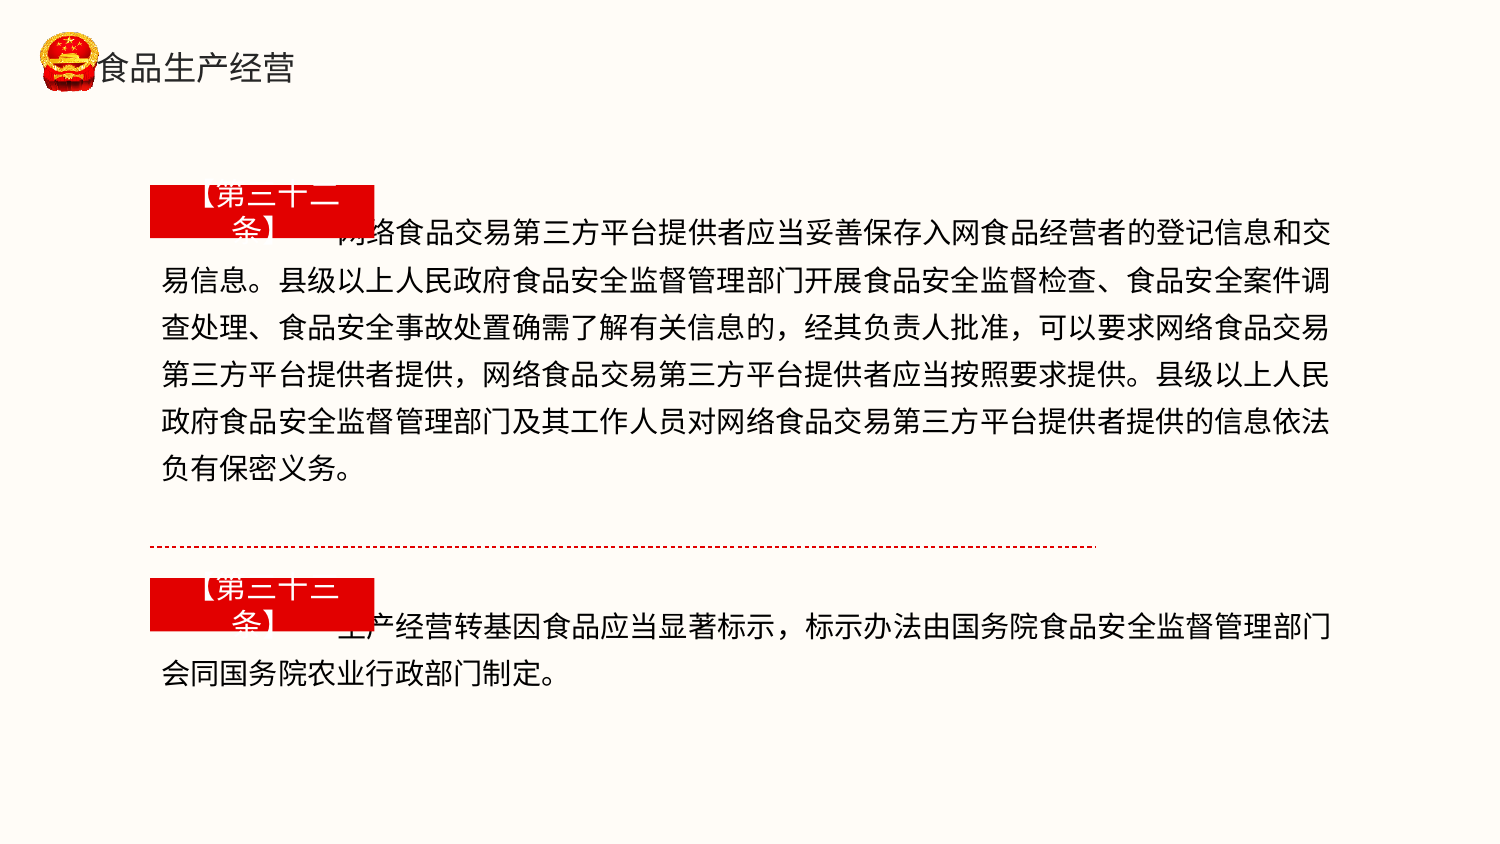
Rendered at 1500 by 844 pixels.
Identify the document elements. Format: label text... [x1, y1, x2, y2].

text_box 网络食品交易第三方平台提供者应当妥善保存入网食品经营者的登记信息和交易信息。县级以上人民政府食品安全监督管理部门开展食品安全监督检查、食品安全案件调查处理、食品安全事故处置确需了解有关信息的，经其负责人批准，可以要求网络食品交易第三方平台提供者提供，网络食品交易第三方平台提供者应当按照要求提供。县级以上人民政府食品安全监督管理部门及其工作人员对网络食品交易第三方平台提供者提供的信息依法负有保密义务。 [149, 196, 1363, 492]
text_box 生产经营转基因食品应当显著标示，标示办法由国务院食品安全监督管理部门会同国务院农业行政部门制定。 [149, 590, 1363, 696]
text_box 食品生产经营 [81, 37, 588, 98]
text_box 【第三十三条】 [149, 577, 375, 632]
picture [31, 21, 104, 97]
text_box 【第三十二条】 [149, 184, 375, 239]
